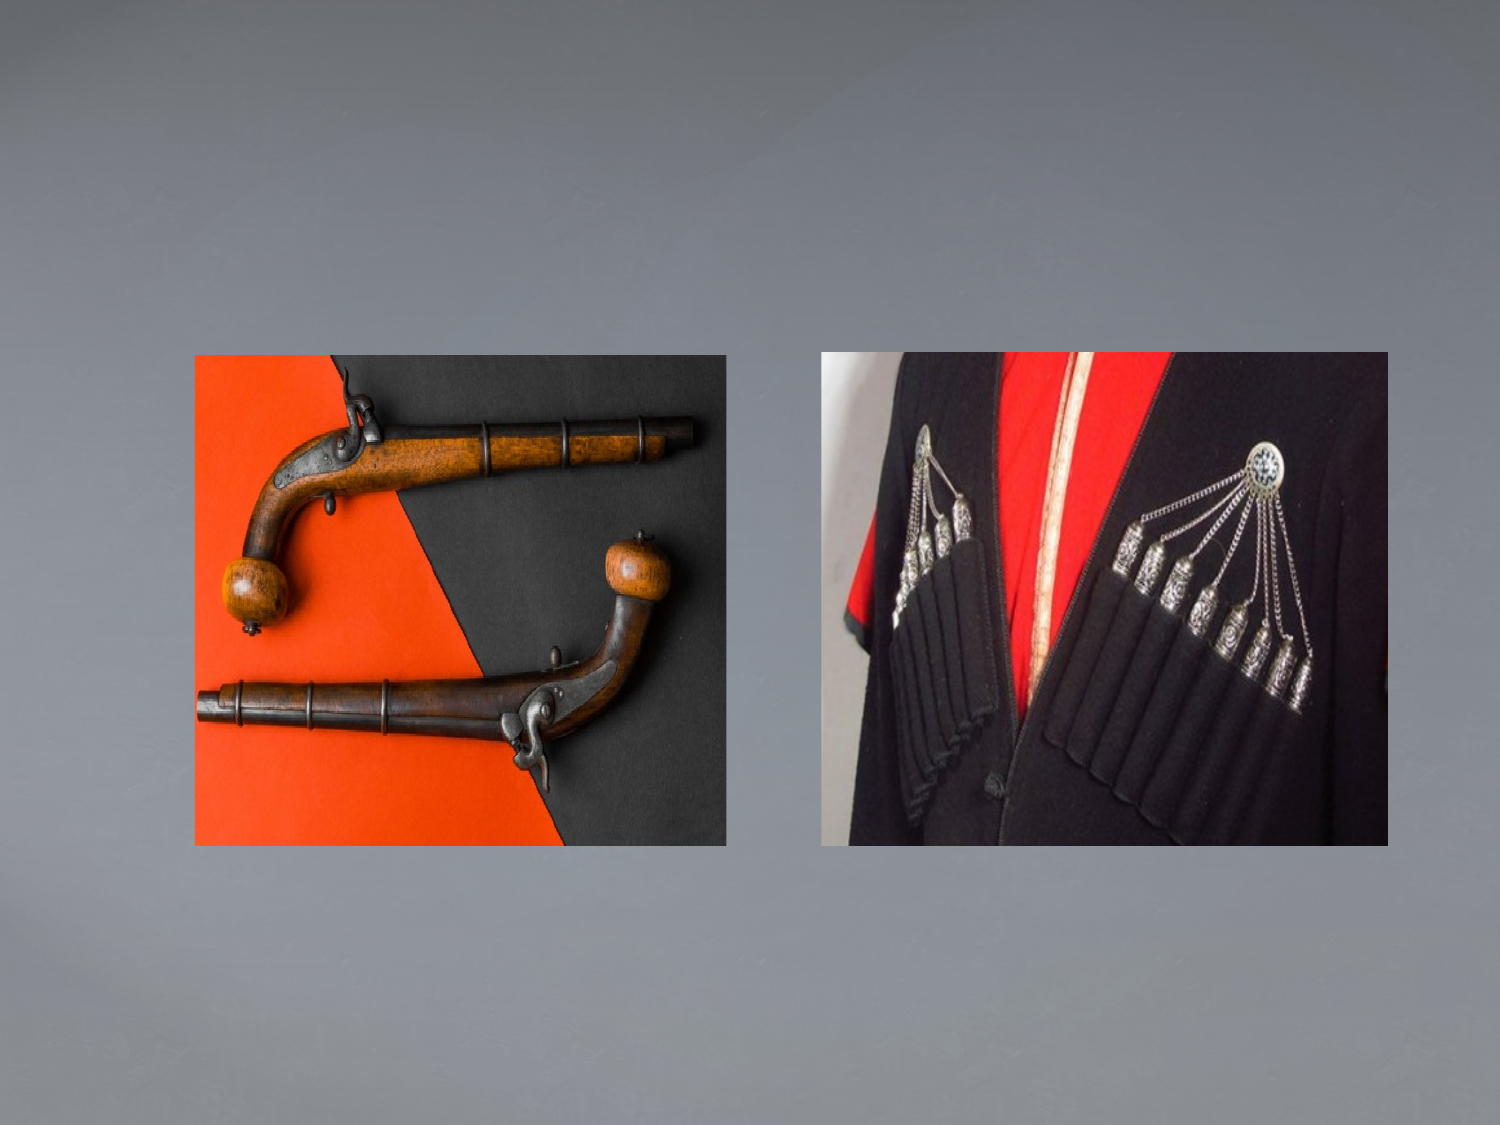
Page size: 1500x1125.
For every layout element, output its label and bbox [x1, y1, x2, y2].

picture [194, 354, 727, 847]
picture [820, 351, 1389, 847]
